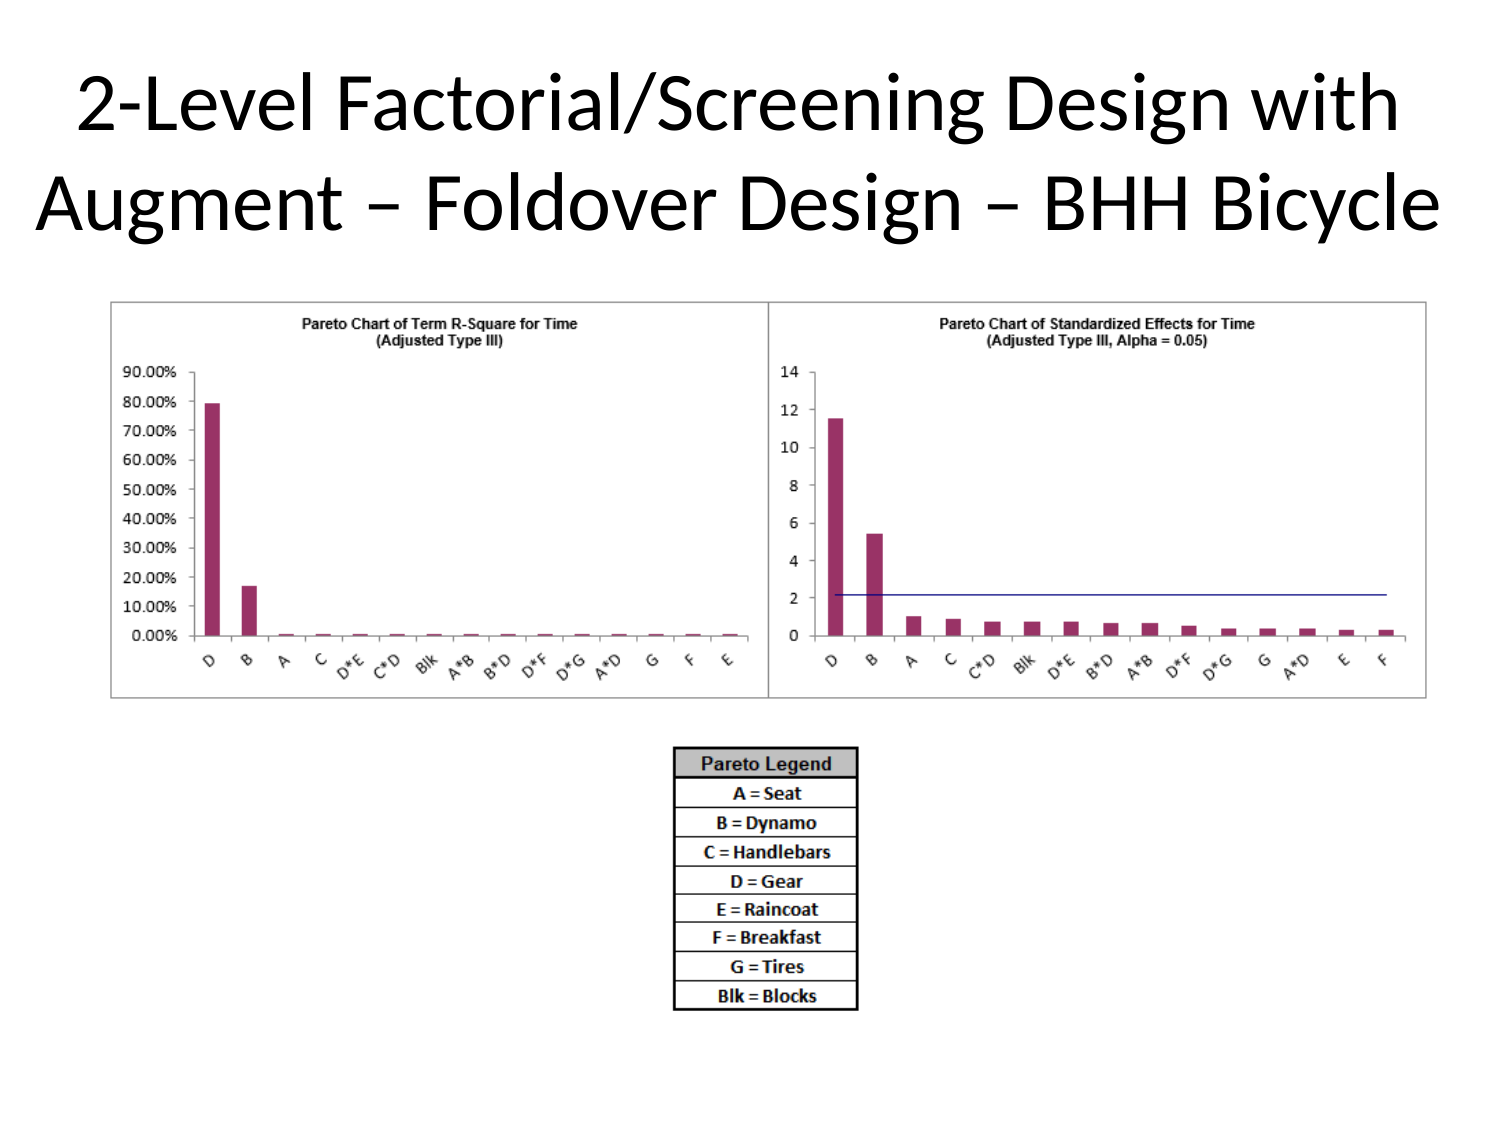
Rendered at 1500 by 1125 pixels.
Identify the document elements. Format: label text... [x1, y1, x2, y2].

picture [668, 744, 863, 1018]
picture [105, 299, 1435, 707]
title 2-Level Factorial/Screening Design with Augment – Foldover Design – BHH Bicycle [0, 39, 1500, 153]
